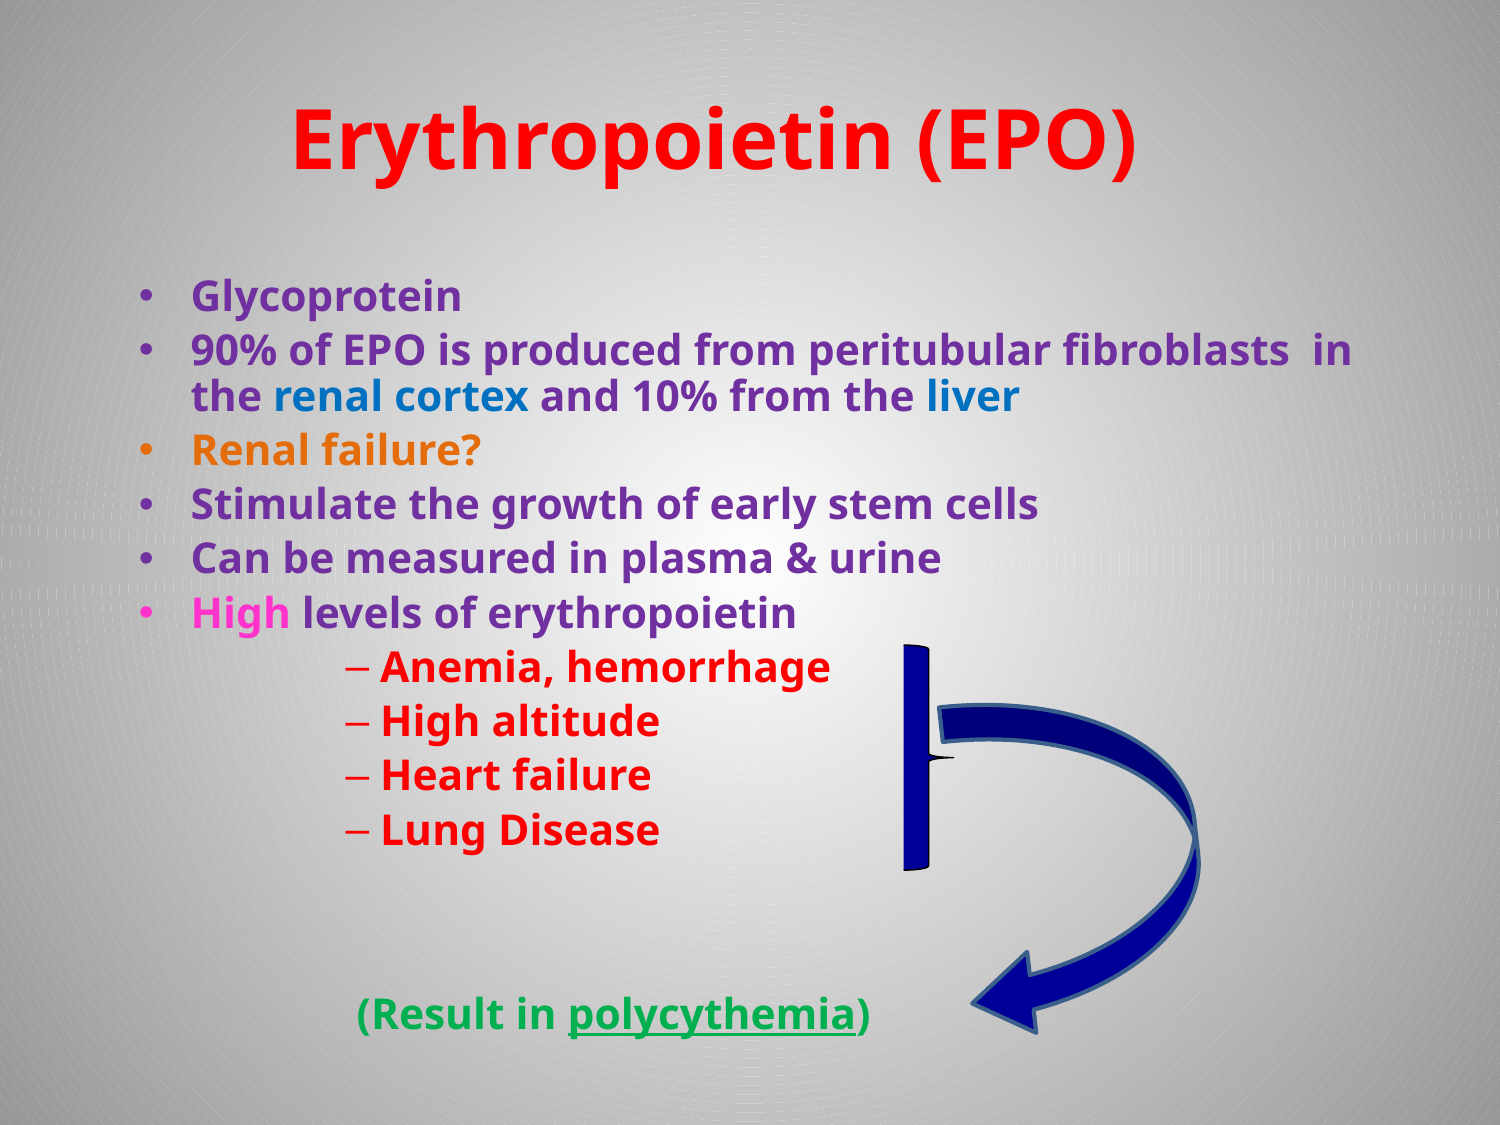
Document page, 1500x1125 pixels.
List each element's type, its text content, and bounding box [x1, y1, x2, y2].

text_box [903, 644, 955, 871]
list Glycoprotein 90% of EPO is produced from peritubular fibroblasts in the renal cortex and 10% from the liver Renal failure? Stimulate the growth of early stem cells Can be measured in plasma & urine High levels of erythropoietin Anemia, hemorrhage High altitude Heart failure Lung Disease (Result in polycythemia) [123, 267, 1424, 1055]
title Erythropoietin (EPO) [76, 42, 1352, 231]
text_box [936, 702, 1201, 1035]
